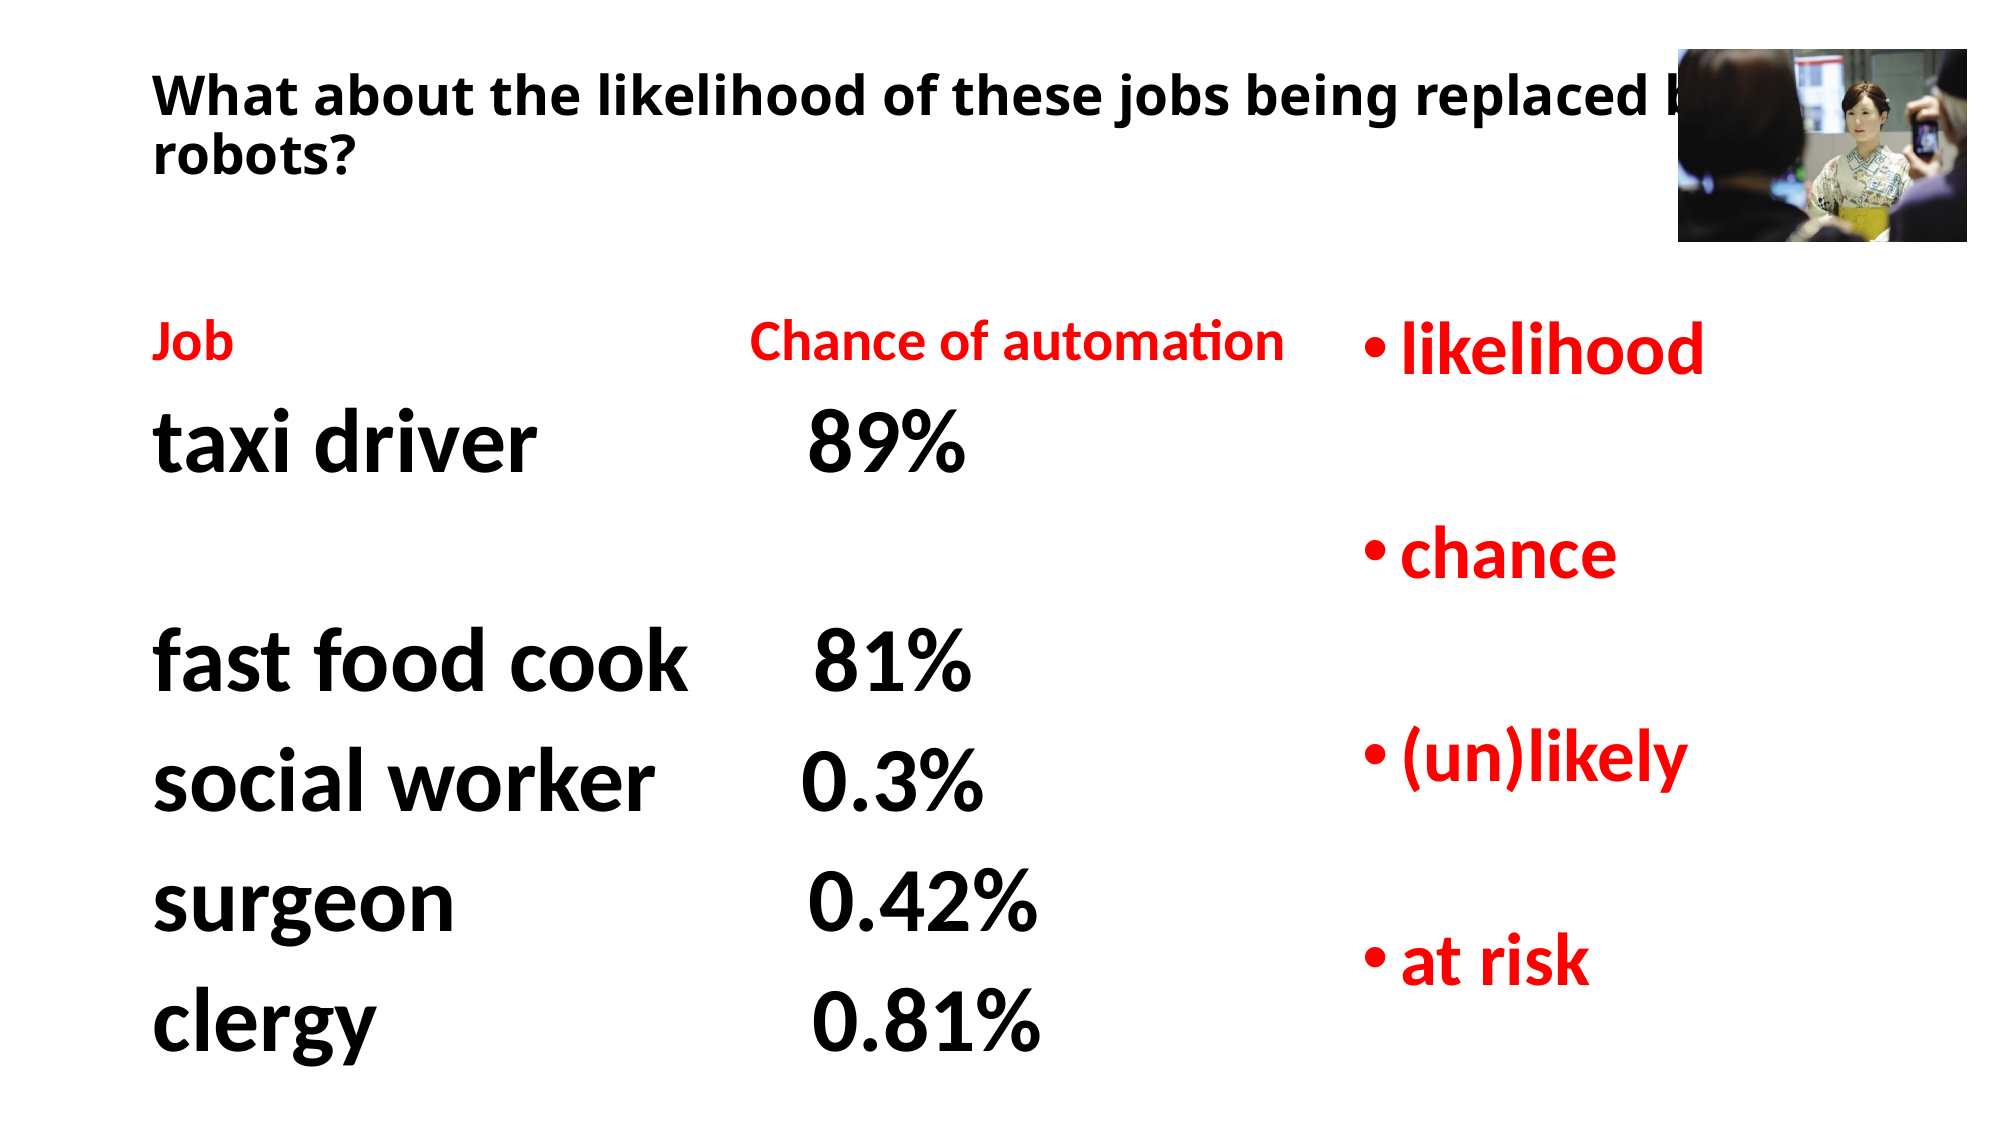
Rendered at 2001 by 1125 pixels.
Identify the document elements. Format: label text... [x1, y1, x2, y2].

title What about the likelihood of these jobs being replaced by robots? [137, 59, 1678, 196]
picture [1678, 49, 1967, 242]
list Job Chance of automation taxi driver 89% fast food cook 81% social worker 0.3% surgeon 0.42% clergy 0.81% [137, 302, 1313, 1105]
list likelihood chance (un)likely at risk [1347, 302, 1863, 1016]
